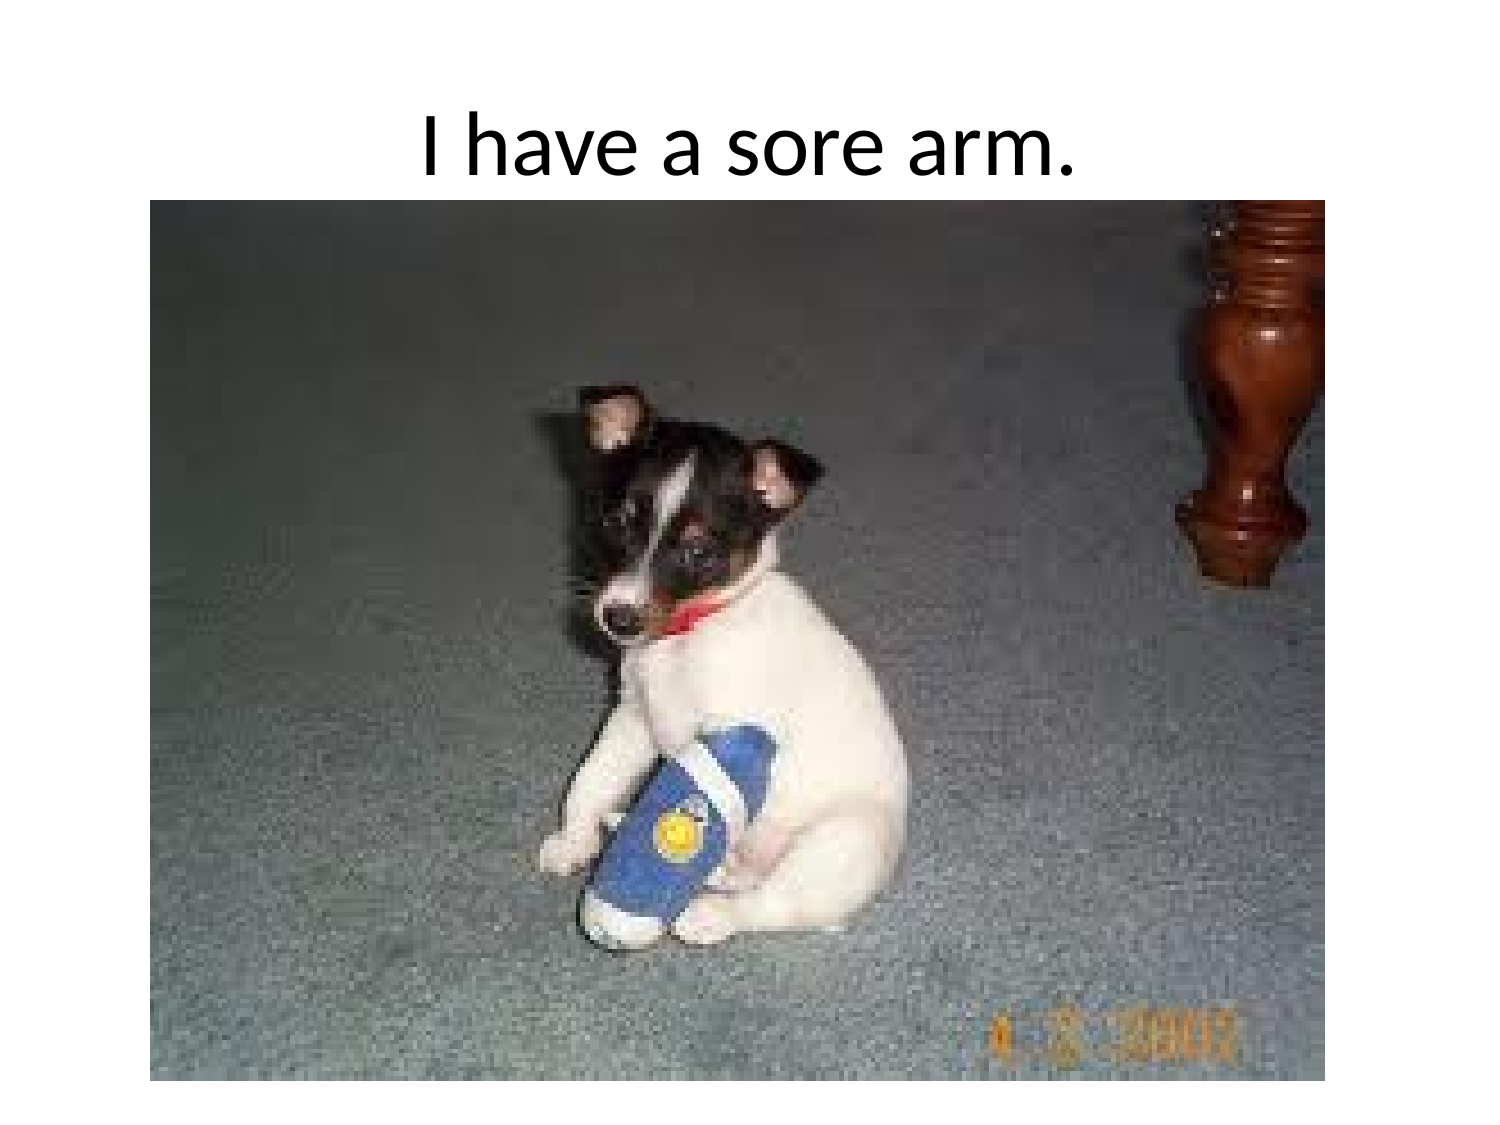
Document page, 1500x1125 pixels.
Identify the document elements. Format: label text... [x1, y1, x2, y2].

title I have a sore arm. [75, 45, 1425, 233]
picture [149, 200, 1326, 1081]
